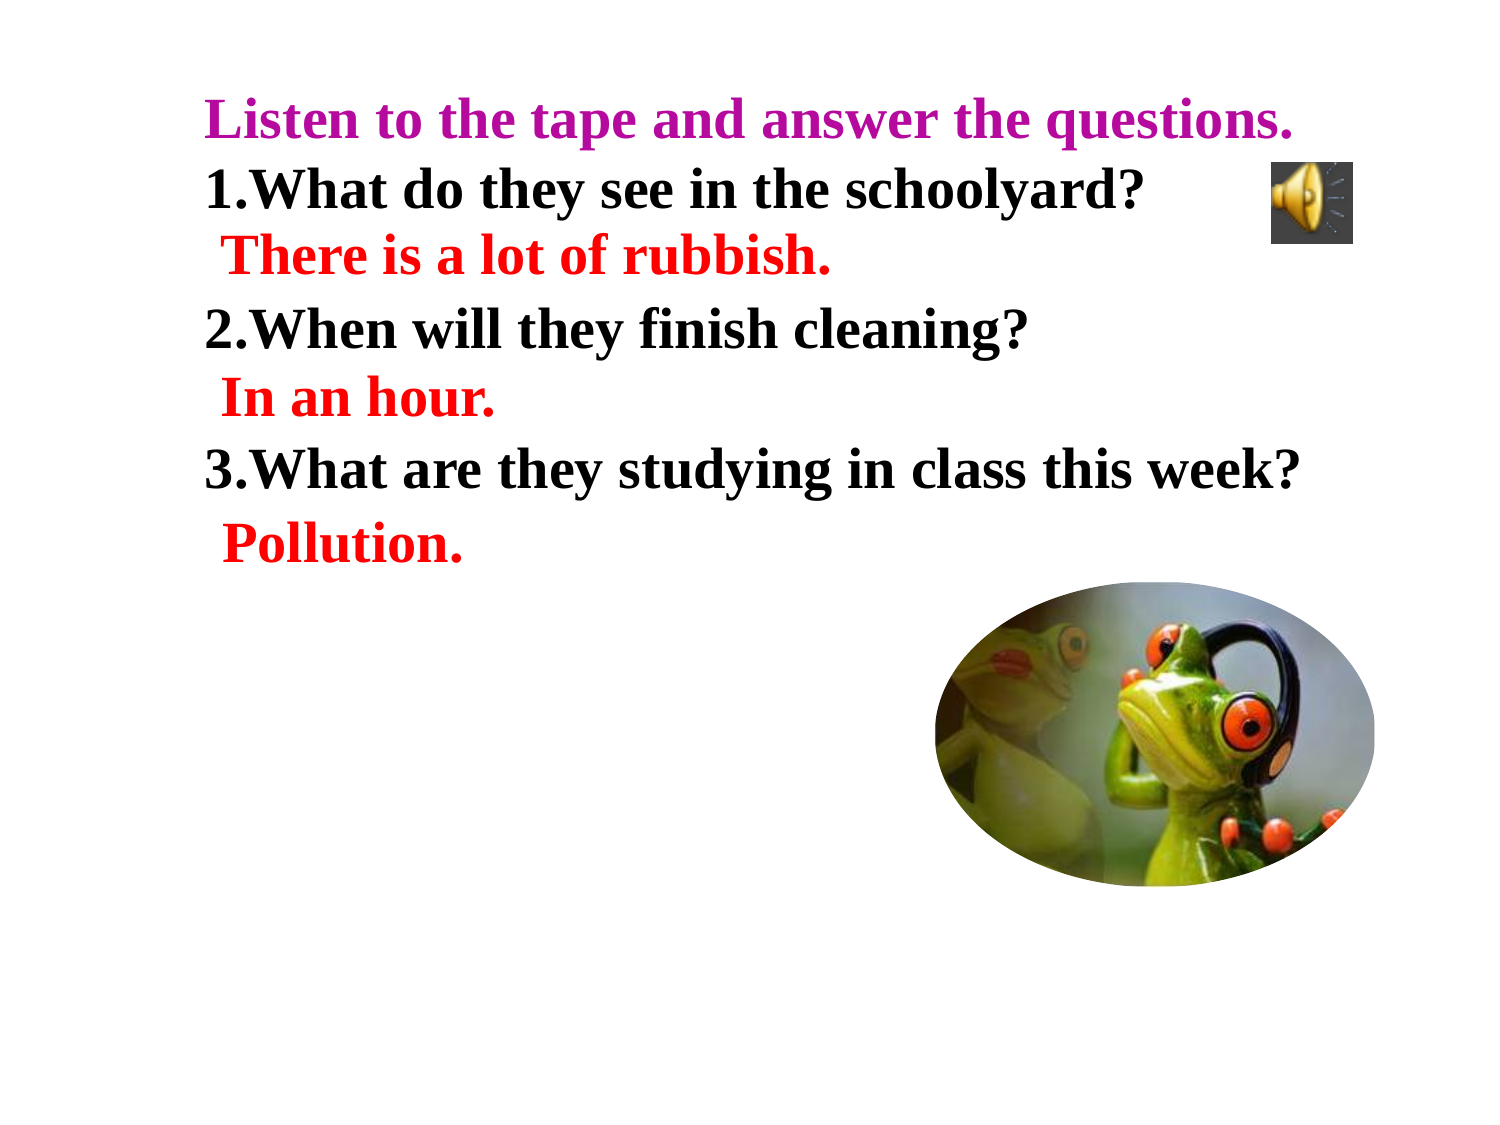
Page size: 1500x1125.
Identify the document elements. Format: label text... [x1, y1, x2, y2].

text_box Pollution. [207, 496, 479, 582]
picture [1269, 160, 1354, 246]
text_box There is a lot of rubbish. [206, 208, 848, 294]
picture [934, 581, 1376, 888]
text_box In an hour. [205, 350, 511, 436]
text_box Listen to the tape and answer the questions. 1.What do they see in the schoolyard? 2.When will they finish cleaning? 3.What are they studying in class this week? [152, 73, 1326, 648]
